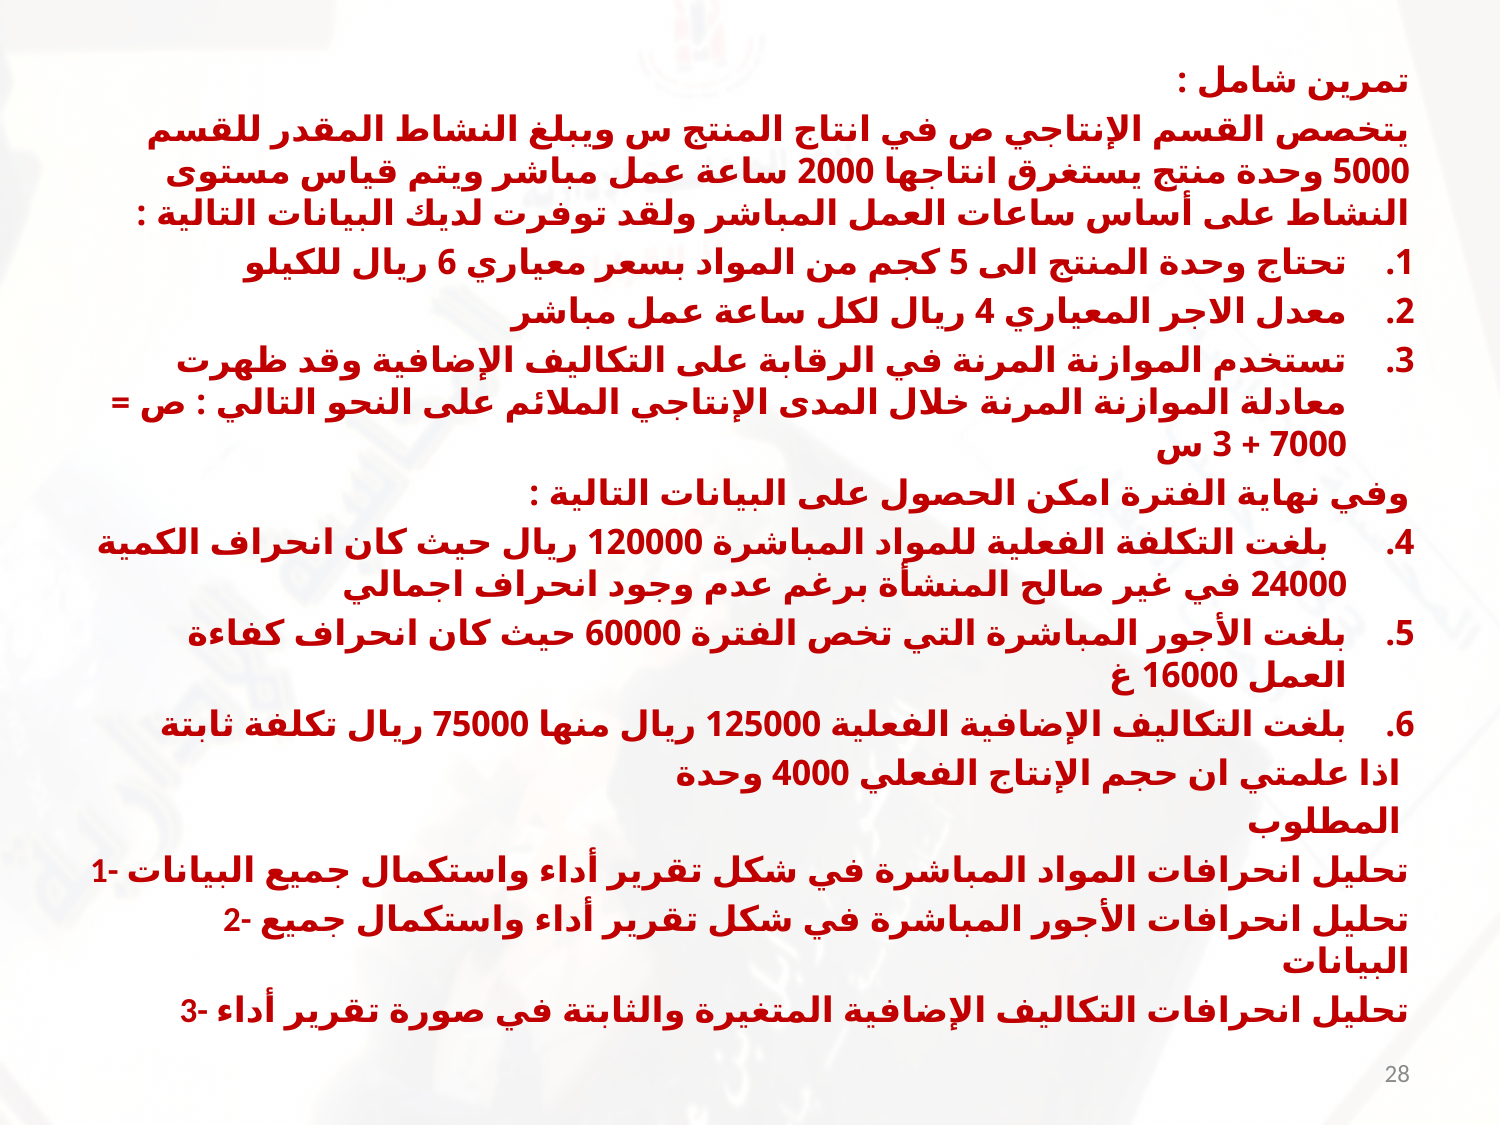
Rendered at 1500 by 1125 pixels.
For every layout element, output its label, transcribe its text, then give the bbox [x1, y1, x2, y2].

list تمرين شامل : يتخصص القسم الإنتاجي ص في انتاج المنتج س ويبلغ النشاط المقدر للقسم 5000 وحدة منتج يستغرق انتاجها 2000 ساعة عمل مباشر ويتم قياس مستوى النشاط على أساس ساعات العمل المباشر ولقد توفرت لديك البيانات التالية : تحتاج وحدة المنتج الى 5 كجم من المواد بسعر معياري 6 ريال للكيلو معدل الاجر المعياري 4 ريال لكل ساعة عمل مباشر تستخدم الموازنة المرنة في الرقابة على التكاليف الإضافية وقد ظهرت معادلة الموازنة المرنة خلال المدى الإنتاجي الملائم على النحو التالي : ص = 7000 + 3 س وفي نهاية الفترة امكن الحصول على البيانات التالية : بلغت التكلفة الفعلية للمواد المباشرة 120000 ريال حيث كان انحراف الكمية 24000 في غير صالح المنشأة برغم عدم وجود انحراف اجمالي بلغت الأجور المباشرة التي تخص الفترة 60000 حيث كان انحراف كفاءة العمل 16000 غ بلغت التكاليف الإضافية الفعلية 125000 ريال منها 75000 ريال تكلفة ثابتة اذا علمتي ان حجم الإنتاج الفعلي 4000 وحدة المطلوب 1- تحليل انحرافات المواد المباشرة في شكل تقرير أداء واستكمال جميع البيانات 2- تحليل انحرافات الأجور المباشرة في شكل تقرير أداء واستكمال جميع البيانات 3- تحليل انحرافات التكاليف الإضافية المتغيرة والثابتة في صورة تقرير أداء [75, 50, 1425, 1075]
slide_number 28 [1074, 1042, 1425, 1103]
